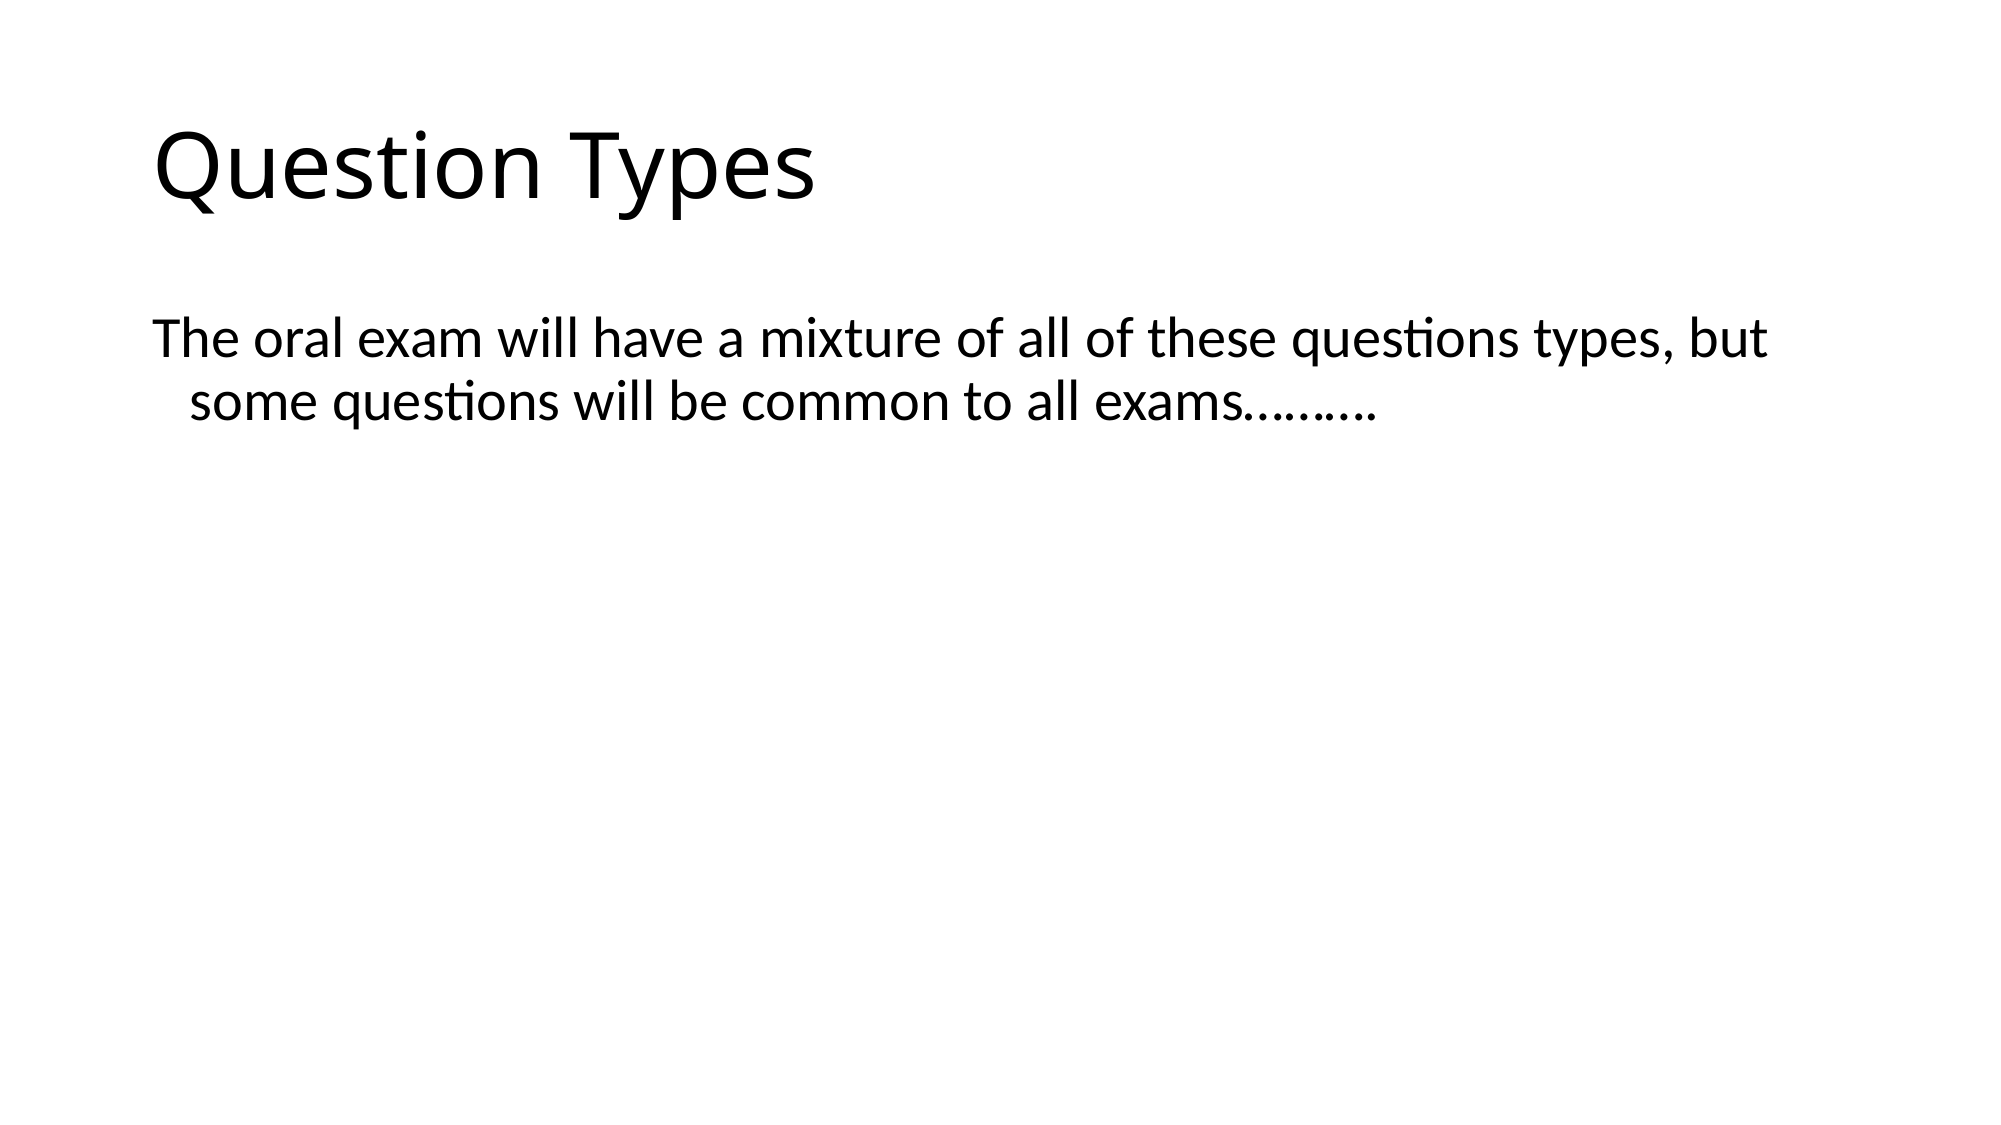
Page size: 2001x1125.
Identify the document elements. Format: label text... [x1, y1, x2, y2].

title Question Types [137, 59, 1863, 278]
list The oral exam will have a mixture of all of these questions types, but some questions will be common to all exams………. [137, 299, 1863, 1014]
